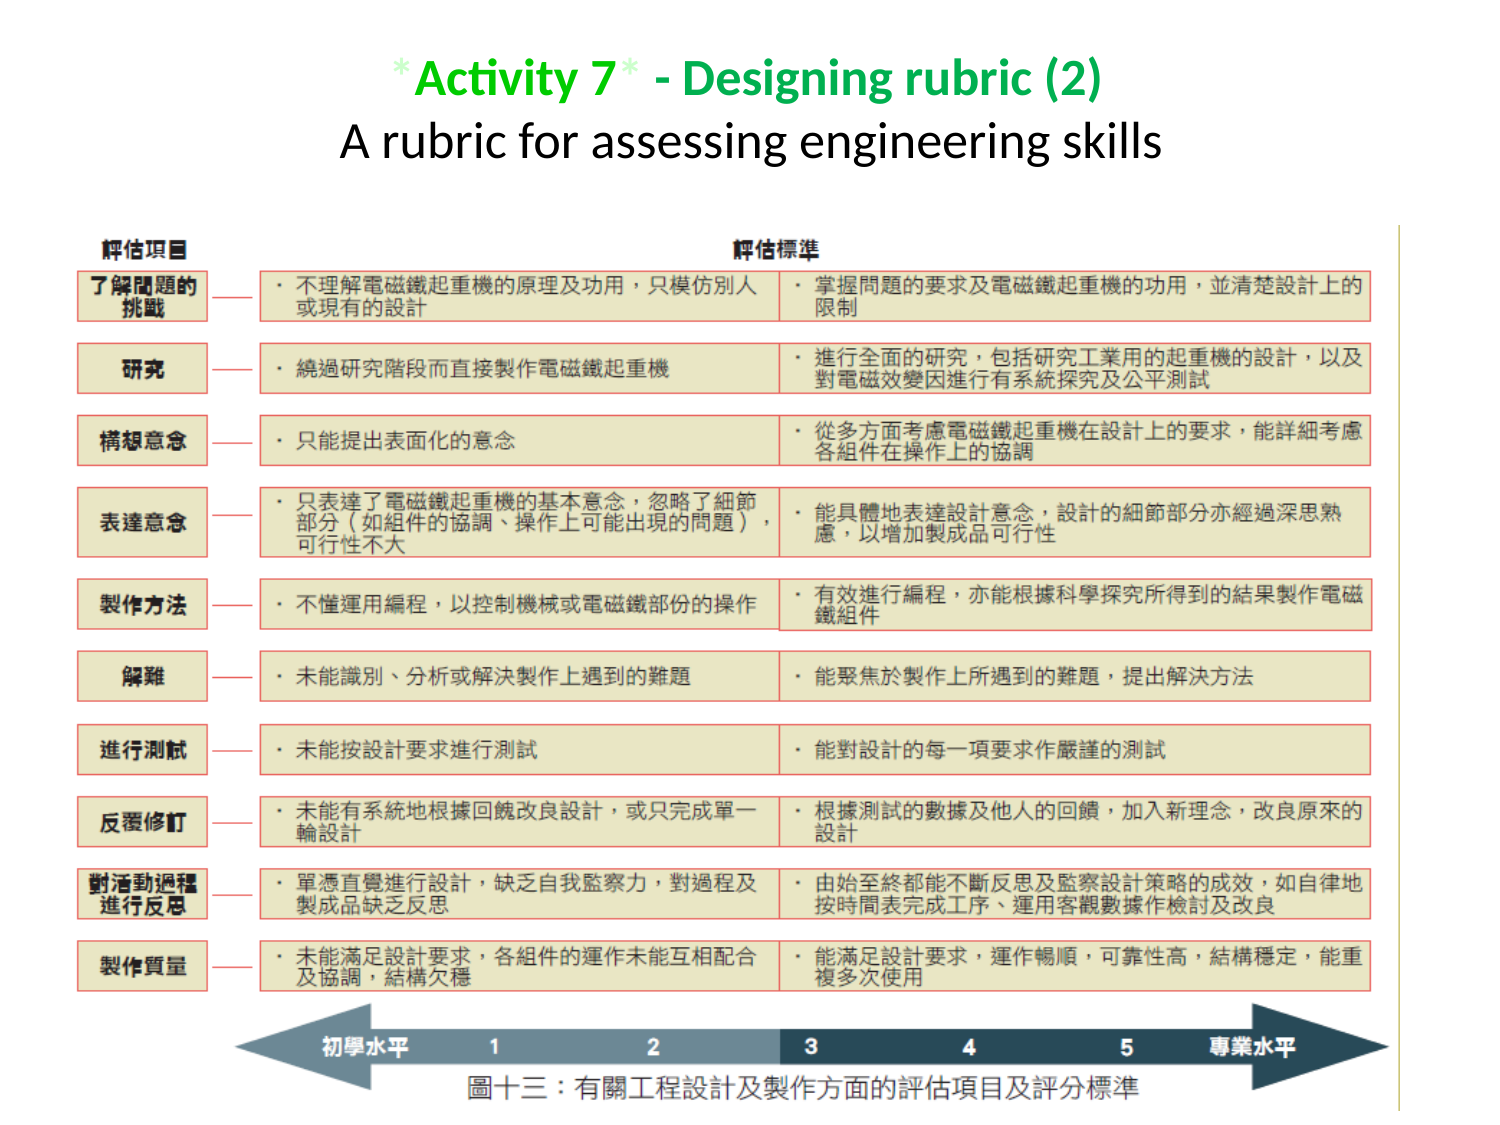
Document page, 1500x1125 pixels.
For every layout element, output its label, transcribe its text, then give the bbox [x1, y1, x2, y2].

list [37, 225, 1400, 1111]
title *Activity 7* - Designing rubric (2) A rubric for assessing engineering skills [60, 35, 1444, 177]
